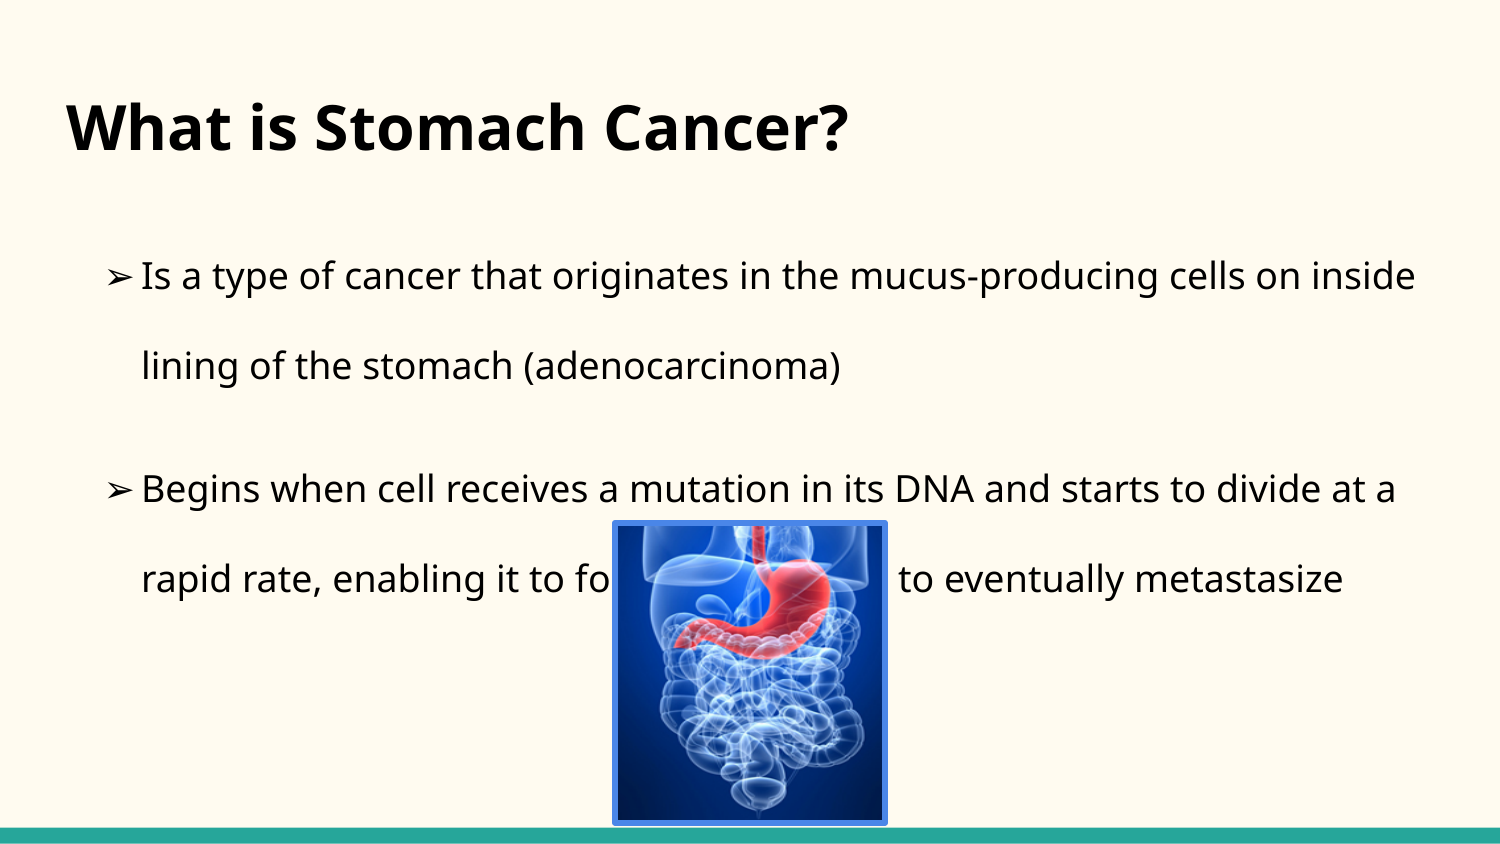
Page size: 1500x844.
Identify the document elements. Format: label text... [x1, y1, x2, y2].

list Is a type of cancer that originates in the mucus-producing cells on inside lining of the stomach (adenocarcinoma) Begins when cell receives a mutation in its DNA and starts to divide at a rapid rate, enabling it to form a tumor and to eventually metastasize [51, 192, 1449, 750]
picture [617, 525, 883, 820]
title What is Stomach Cancer? [51, 72, 1449, 174]
